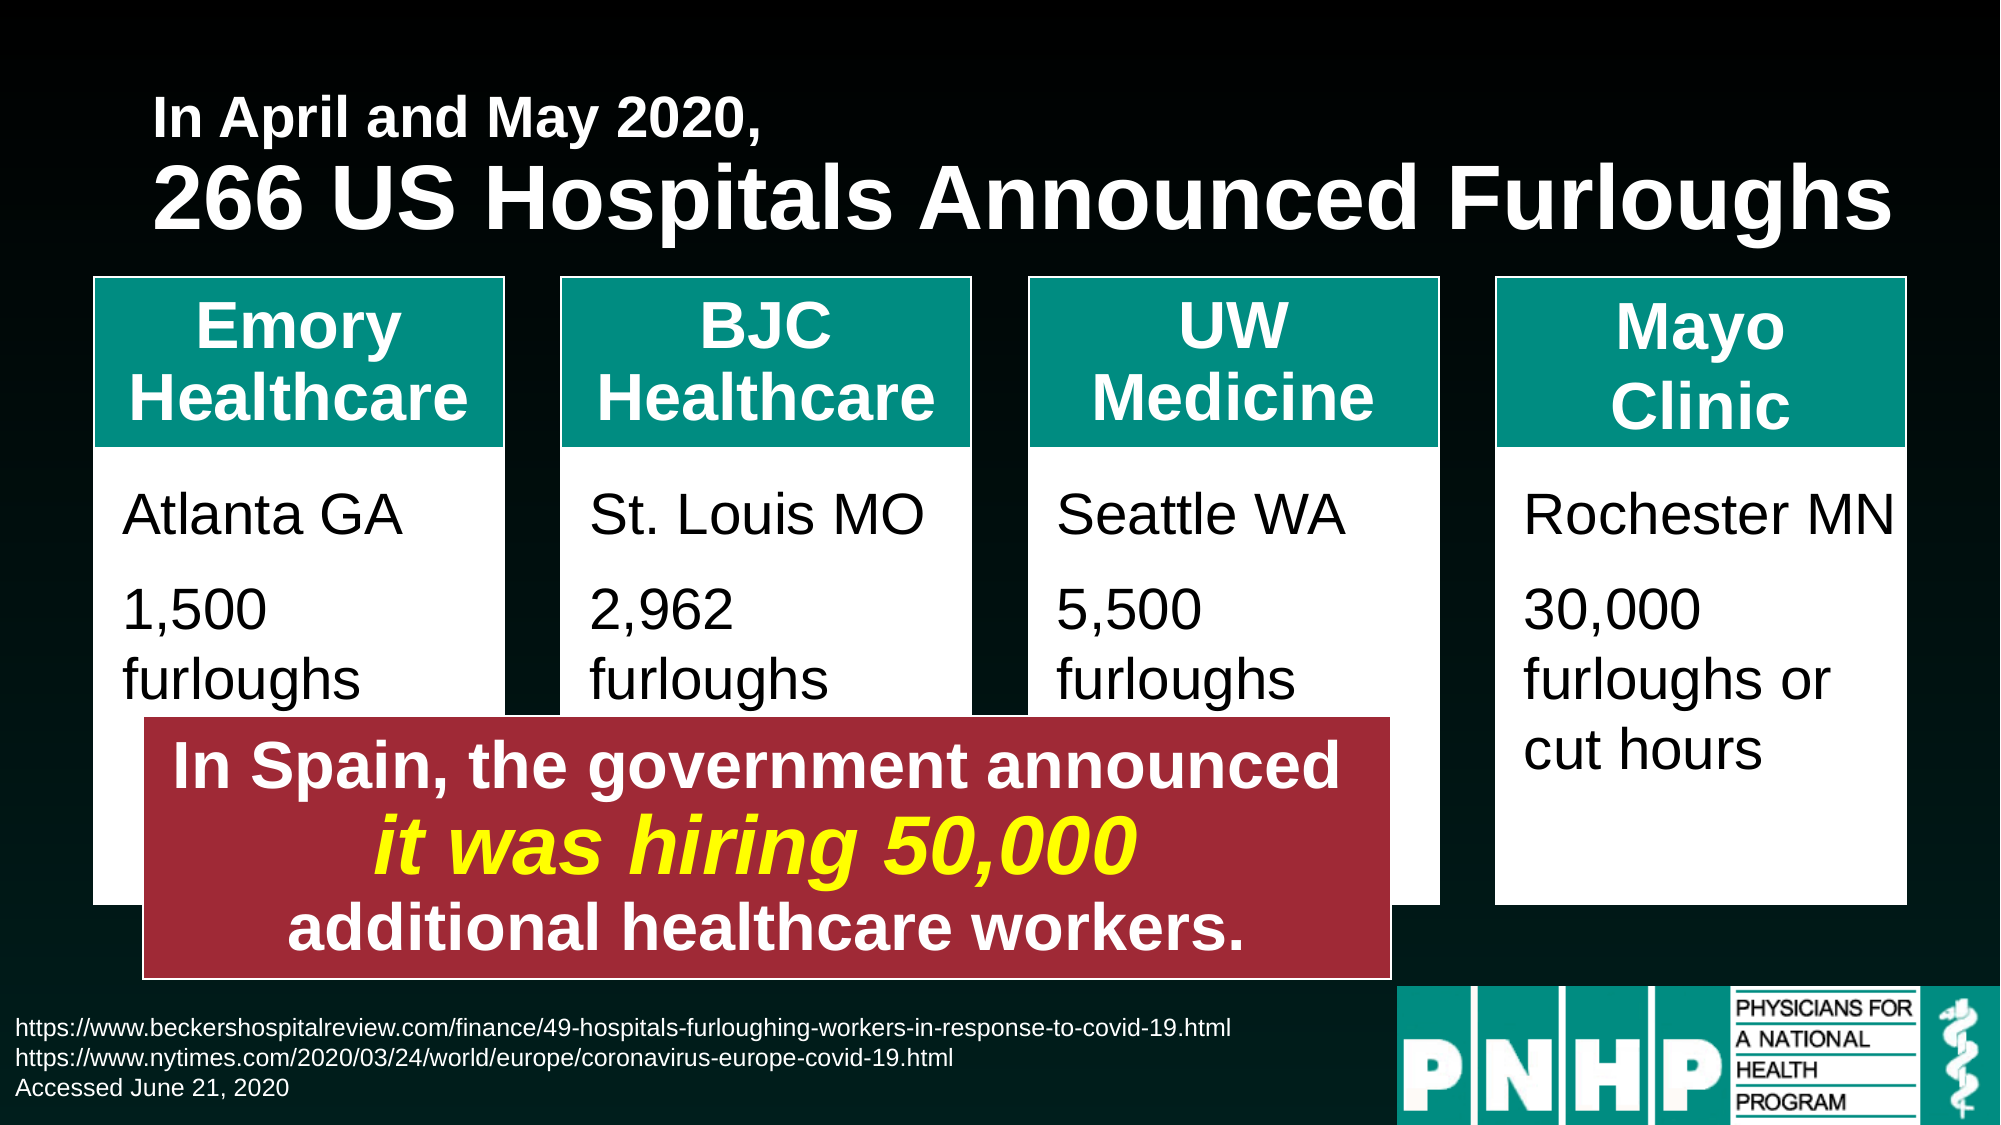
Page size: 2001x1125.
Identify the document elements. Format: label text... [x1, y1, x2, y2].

text_box Rochester MN 30,000 furloughs or cut hours [1495, 447, 1907, 905]
text_box St. Louis MO 2,962 furloughs [560, 447, 972, 715]
text_box Atlanta GA 1,500 furloughs [93, 447, 505, 905]
picture [1397, 986, 2000, 1125]
list https://www.beckershospitalreview.com/finance/49-hospitals-furloughing-workers-in-response-to-covid-19.html https://www.nytimes.com/2020/03/24/world/europe/coronavirus-europe-covid-19.html Accessed June 21, 2020 [0, 986, 1350, 1125]
text_box In Spain, the government announced it was hiring 50,000 additional healthcare workers. [142, 715, 1392, 980]
text_box BJC Healthcare [560, 276, 972, 447]
text_box UW Medicine [1028, 276, 1440, 447]
text_box Mayo Clinic [1495, 276, 1907, 447]
title In April and May 2020, 266 US Hospitals Announced Furloughs [137, 59, 1955, 278]
text_box Emory Healthcare [93, 276, 505, 447]
text_box Seattle WA 5,500 furloughs [1028, 447, 1440, 905]
